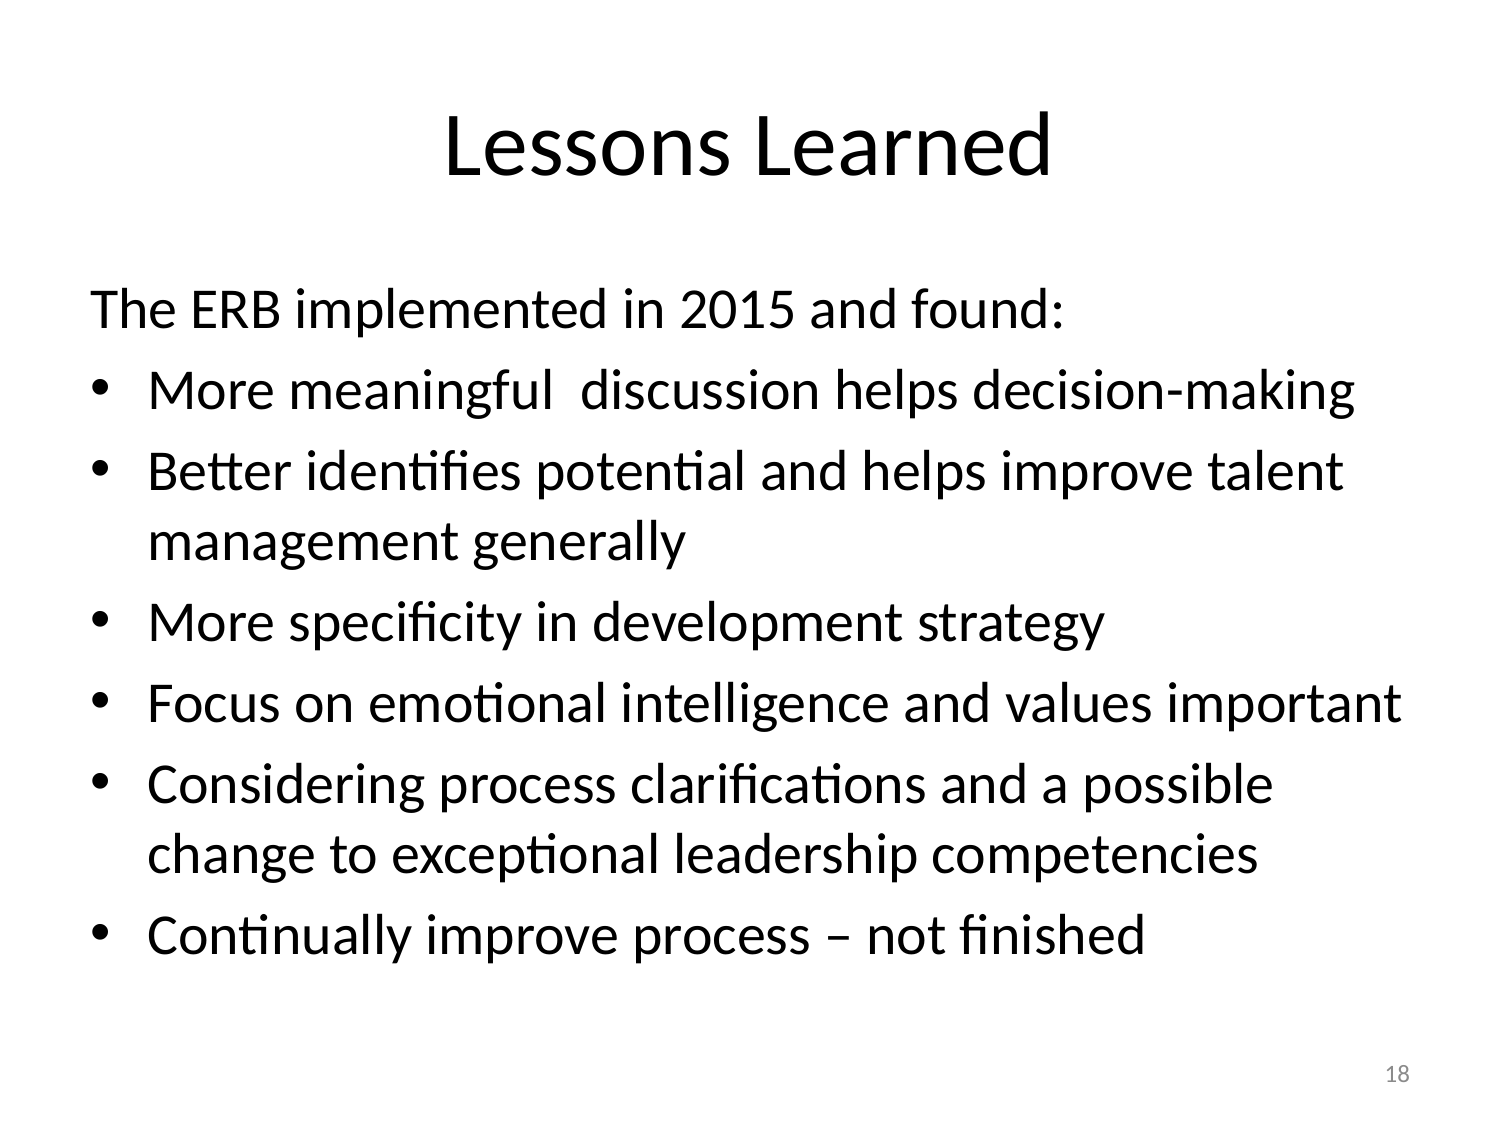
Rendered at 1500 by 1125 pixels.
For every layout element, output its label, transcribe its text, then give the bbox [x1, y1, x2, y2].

list The ERB implemented in 2015 and found: More meaningful discussion helps decision-making Better identifies potential and helps improve talent management generally More specificity in development strategy Focus on emotional intelligence and values important Considering process clarifications and a possible change to exceptional leadership competencies Continually improve process – not finished [75, 262, 1425, 1005]
slide_number 17 [1074, 1042, 1425, 1103]
title Lessons Learned [75, 45, 1425, 233]
